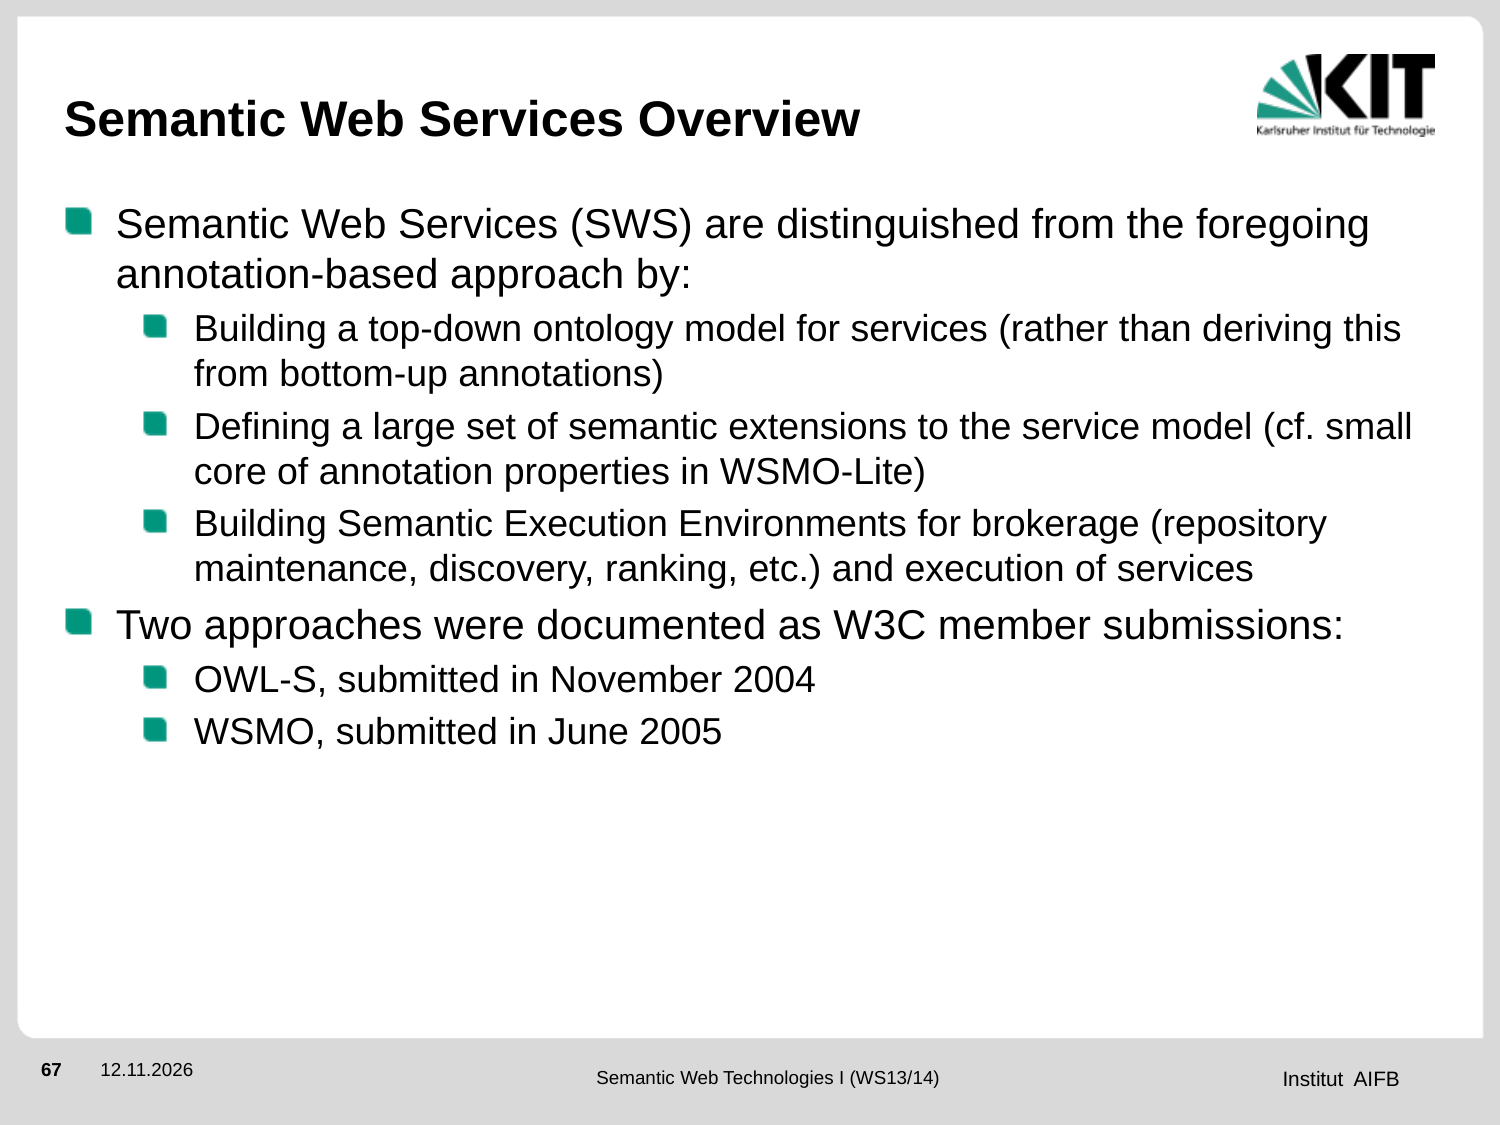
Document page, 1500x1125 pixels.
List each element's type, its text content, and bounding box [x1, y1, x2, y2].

picture [0, 0, 1500, 1125]
list Semantic Web Services (SWS) are distinguished from the foregoing annotation-based approach by: Building a top-down ontology model for services (rather than deriving this from bottom-up annotations) Defining a large set of semantic extensions to the service model (cf. small core of annotation properties in WSMO-Lite) Building Semantic Execution Environments for brokerage (repository maintenance, discovery, ranking, etc.) and execution of services Two approaches were documented as W3C member submissions: OWL-S, submitted in November 2004 WSMO, submitted in June 2005 [64, 196, 1436, 1000]
title Semantic Web Services Overview [64, 54, 1198, 147]
